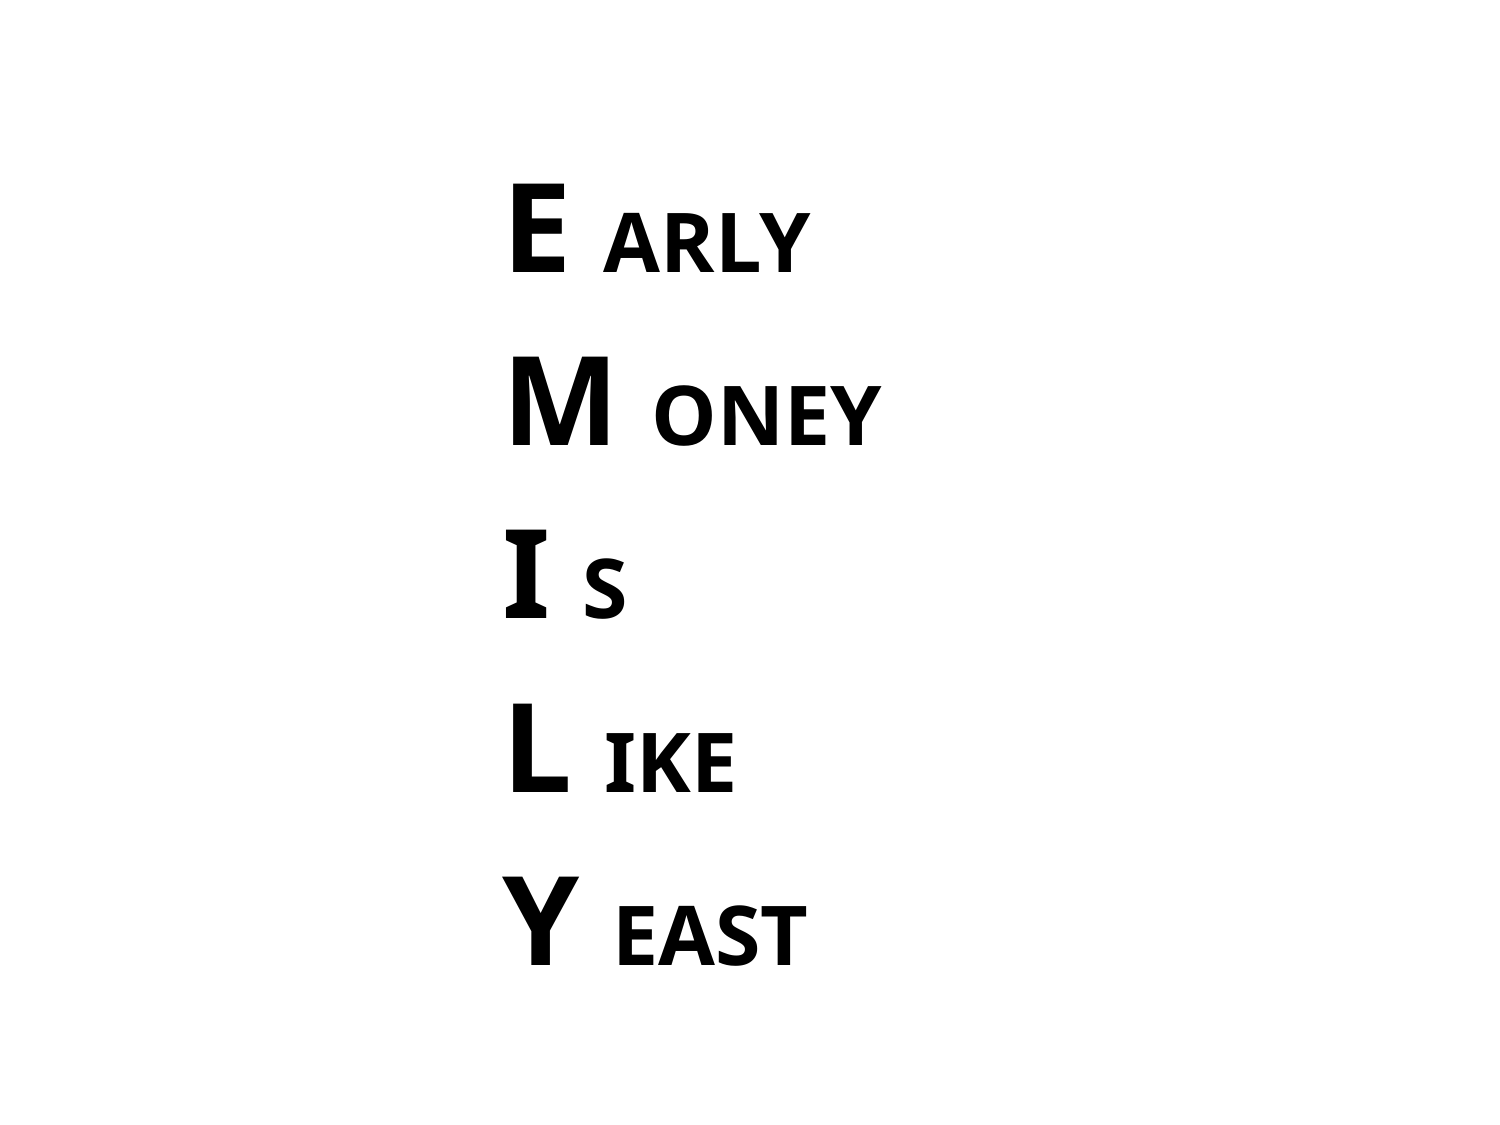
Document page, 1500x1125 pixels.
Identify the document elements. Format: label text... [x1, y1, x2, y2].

list E ARLY M ONEY I S L IKE Y EAST [487, 37, 988, 1005]
